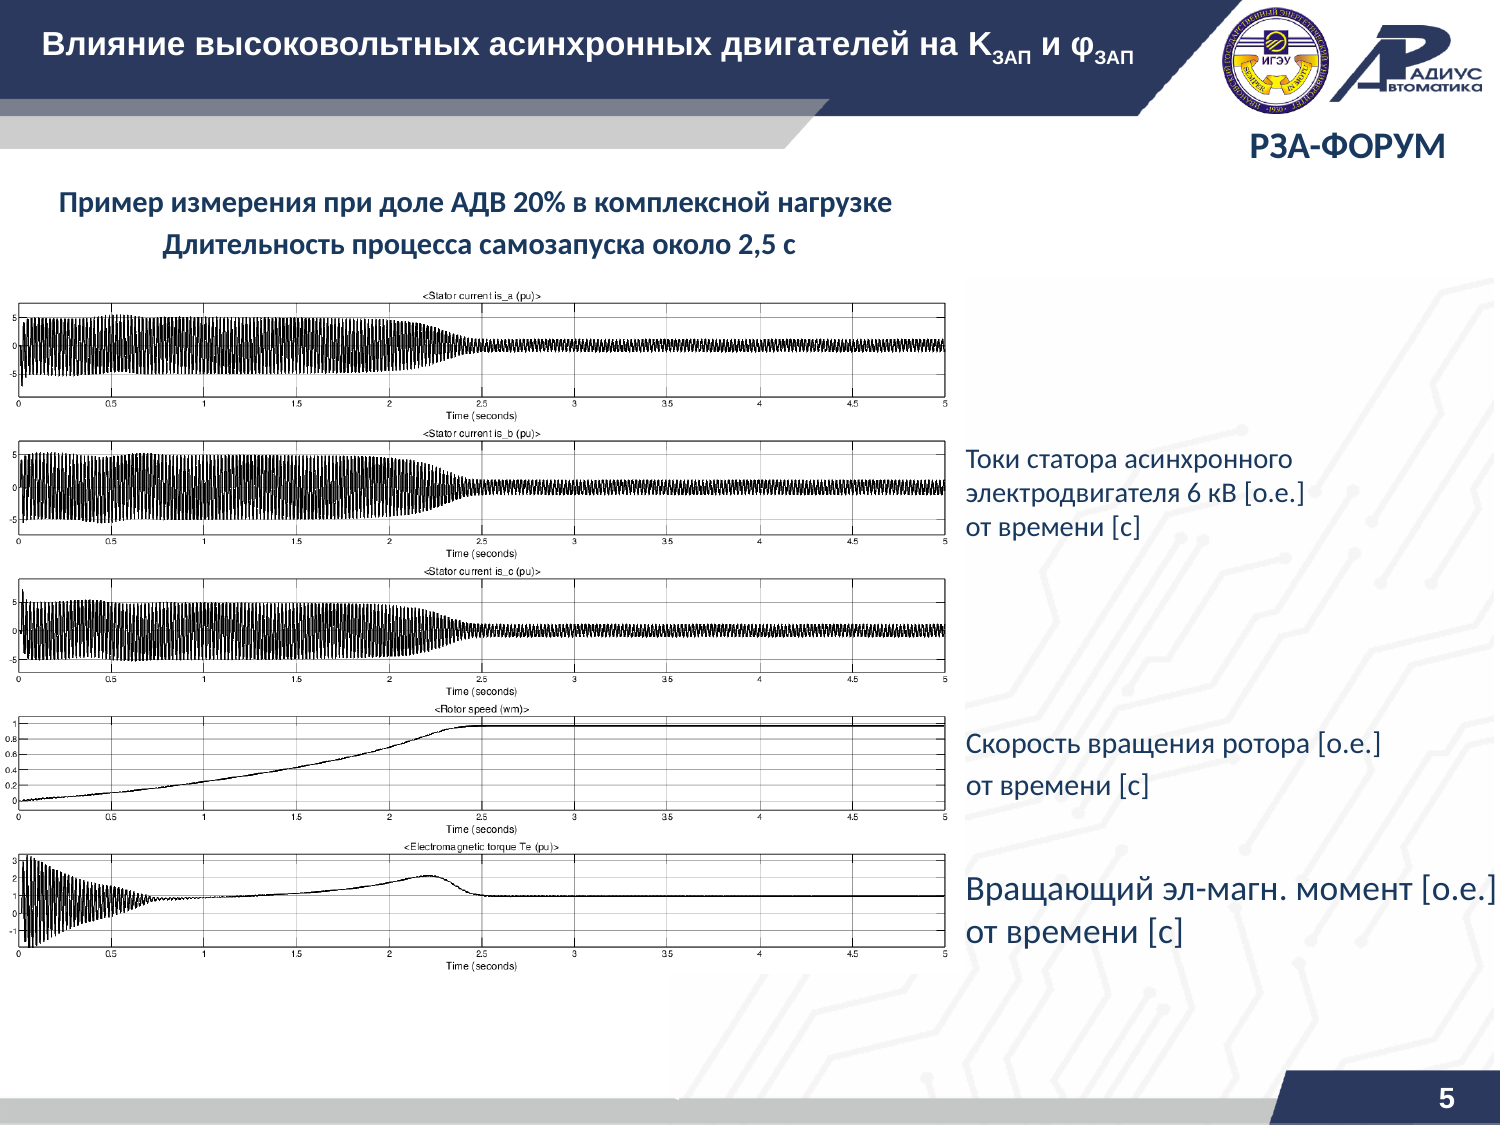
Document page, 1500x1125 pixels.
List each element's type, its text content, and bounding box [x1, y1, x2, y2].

picture [0, 278, 1500, 1125]
list Пример измерения при доле АДВ 20% в комплексной нагрузке Длительность процесса самозапуска около 2,5 с [16, 174, 943, 270]
text_box РЗА-ФОРУМ [1234, 114, 1462, 174]
picture [0, 0, 1483, 150]
